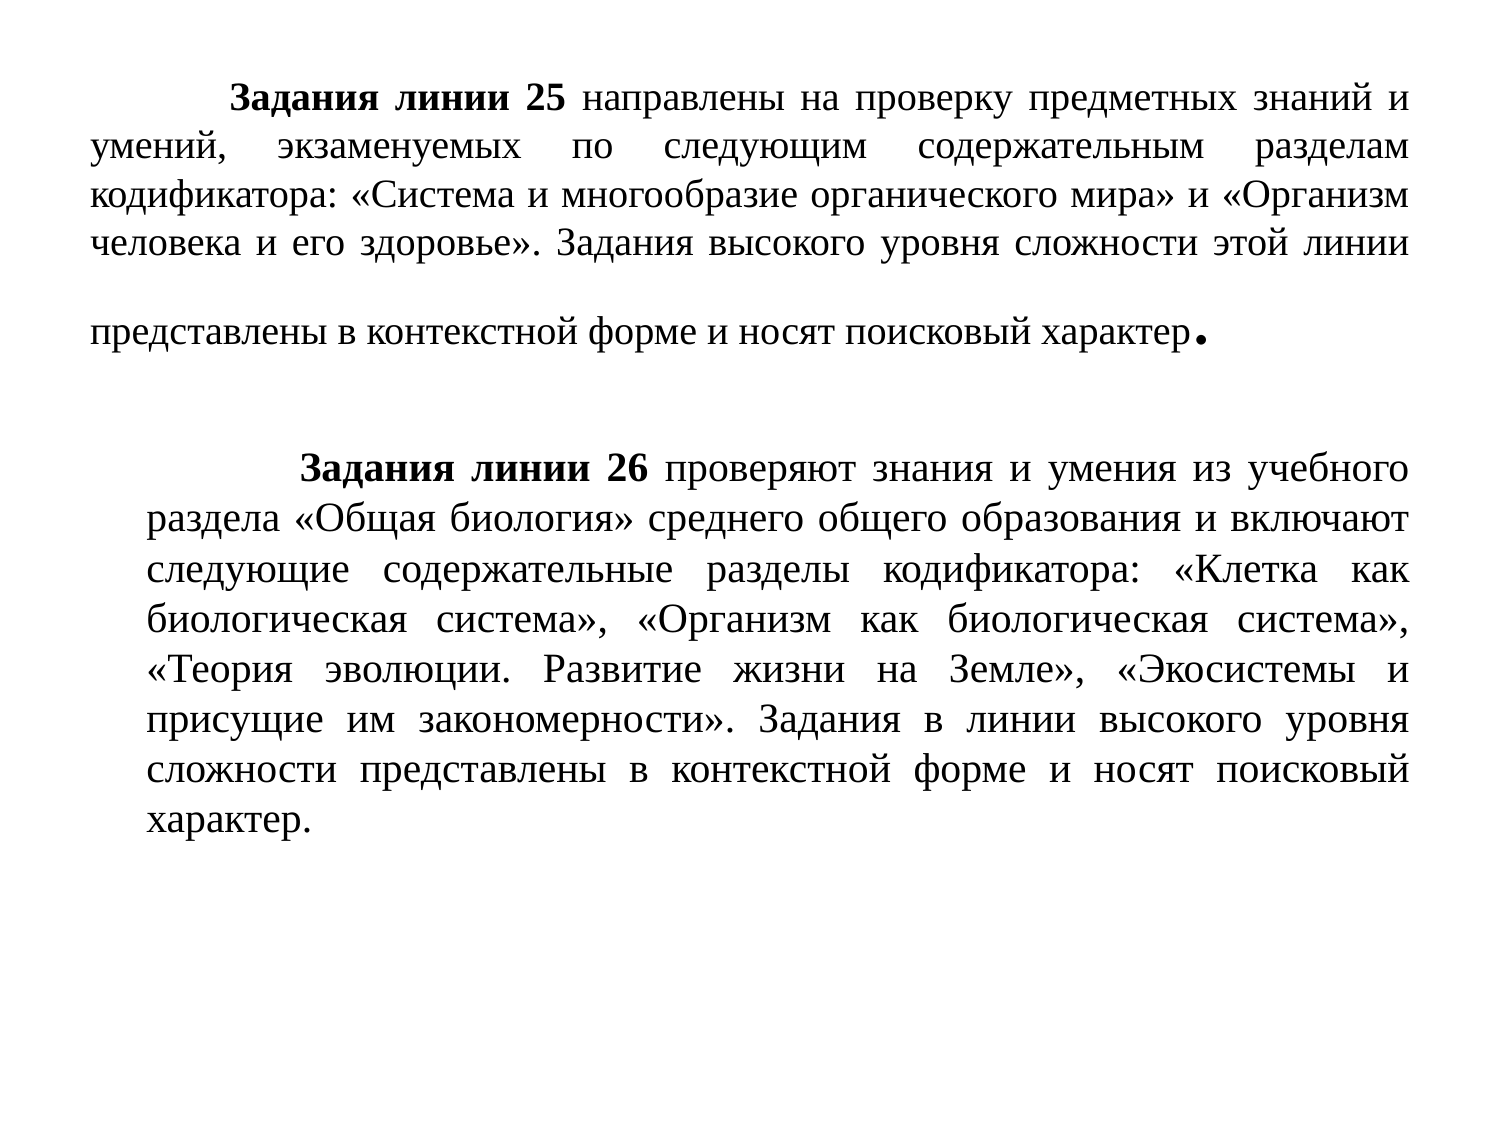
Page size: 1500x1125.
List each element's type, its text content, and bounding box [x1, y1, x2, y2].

title Задания линии 25 направлены на проверку предметных знаний и умений, экзаменуемых по следующим содержательным разделам кодификатора: «Система и многообразие органического мира» и «Организм человека и его здоровье». Задания высокого уровня сложности этой линии представлены в контекстной форме и носят поисковый характер. [75, 45, 1425, 386]
list Задания линии 26 проверяют знания и умения из учебного раздела «Общая биология» среднего общего образования и включают следующие содержательные разделы кодификатора: «Клетка как биологическая система», «Организм как биологическая система», «Теория эволюции. Развитие жизни на Земле», «Экосистемы и присущие им закономерности». Задания в линии высокого уровня сложности представлены в контекстной форме и носят поисковый характер. [75, 432, 1425, 1005]
